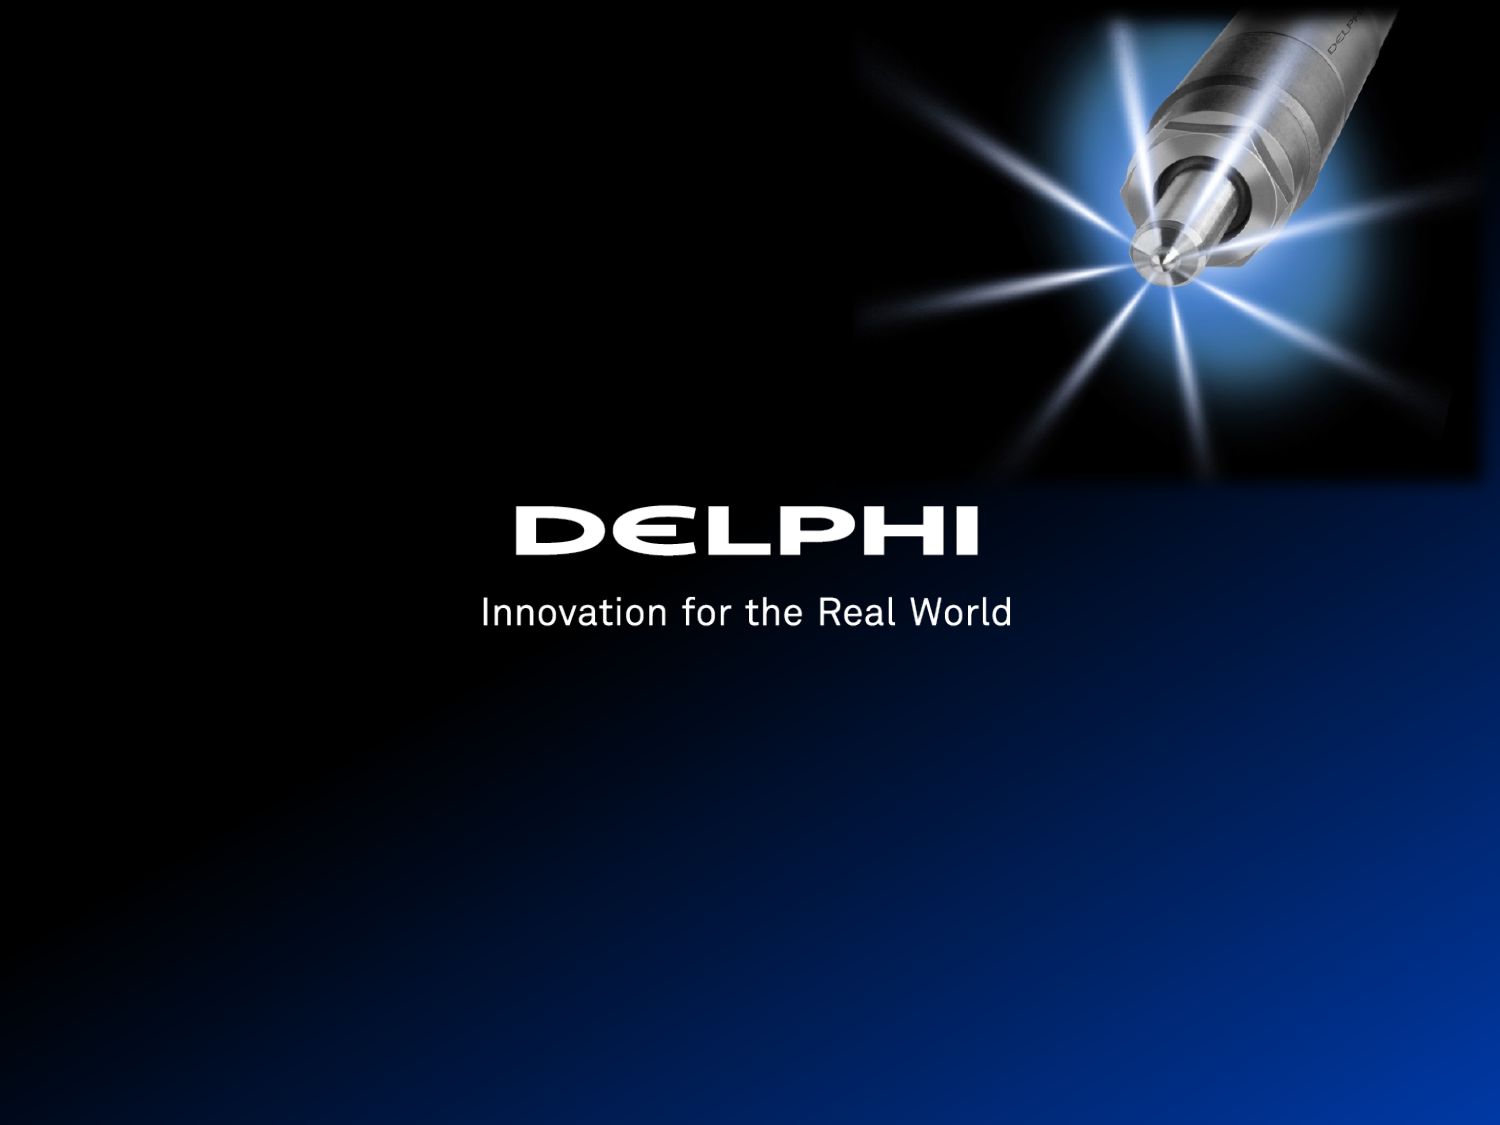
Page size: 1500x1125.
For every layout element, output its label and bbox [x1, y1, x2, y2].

picture [469, 2, 1500, 642]
